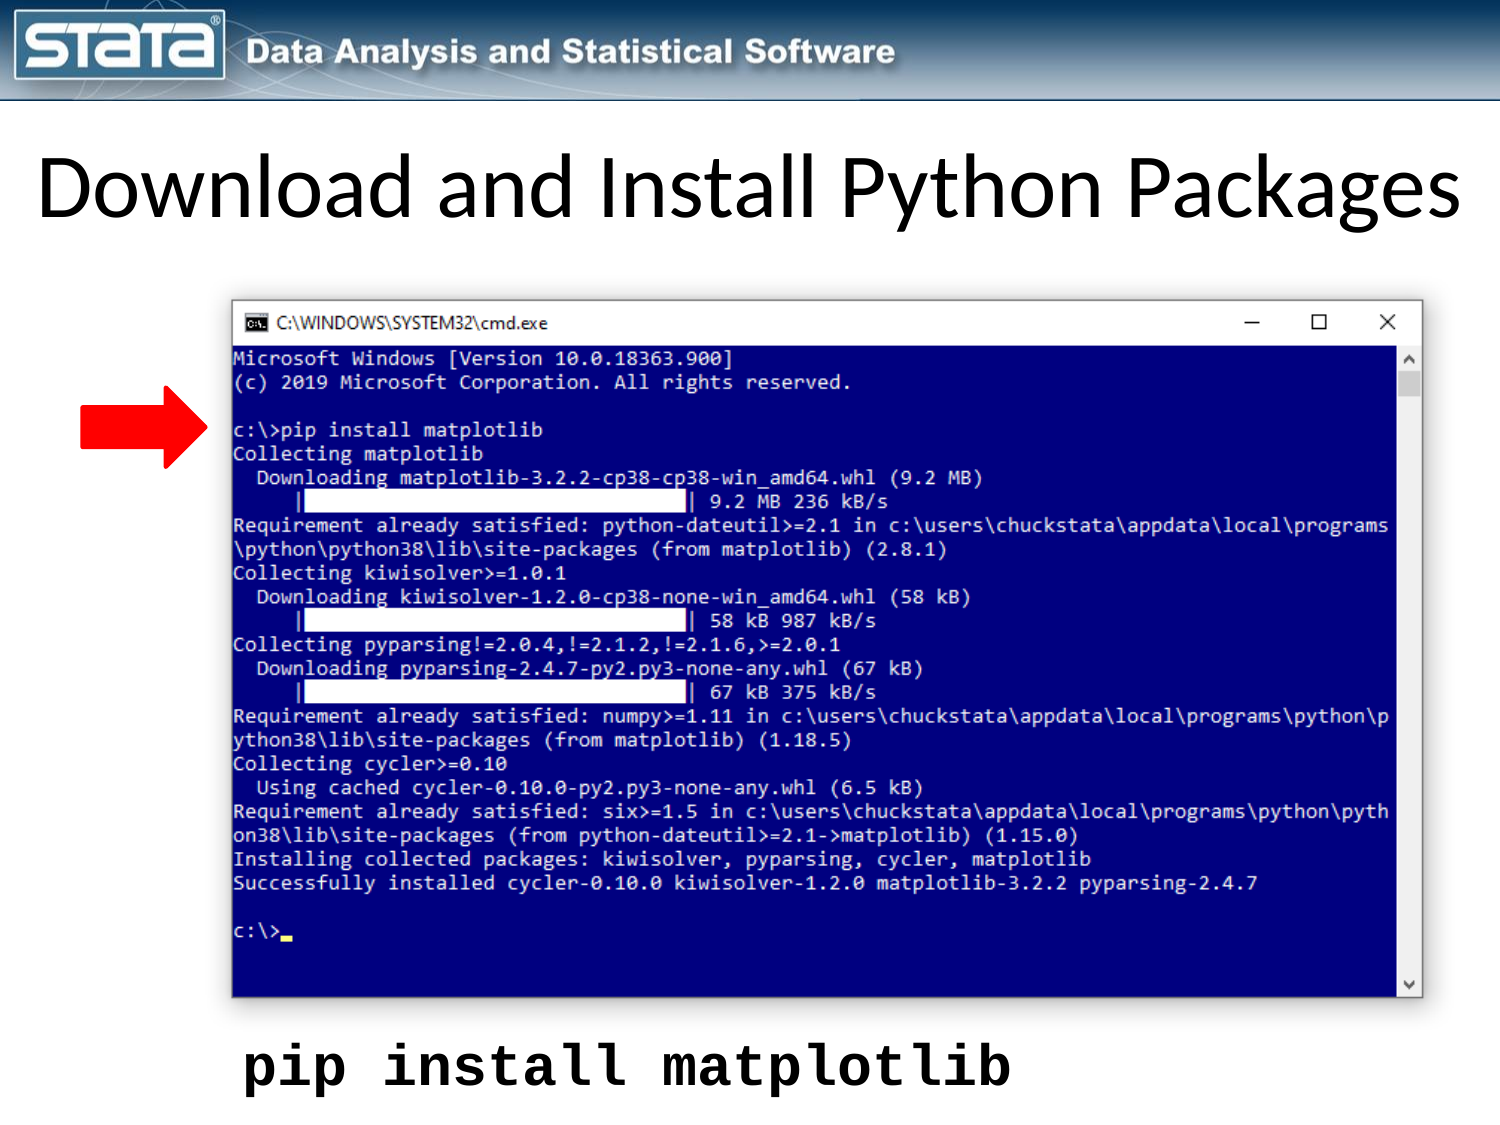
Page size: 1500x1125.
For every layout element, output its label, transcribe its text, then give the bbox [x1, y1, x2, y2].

picture [167, 244, 1477, 1063]
text_box [80, 405, 162, 450]
title Download and Install Python Packages [0, 99, 1500, 263]
picture [0, 0, 1500, 99]
text_box pip install matplotlib [227, 1071, 1028, 1105]
